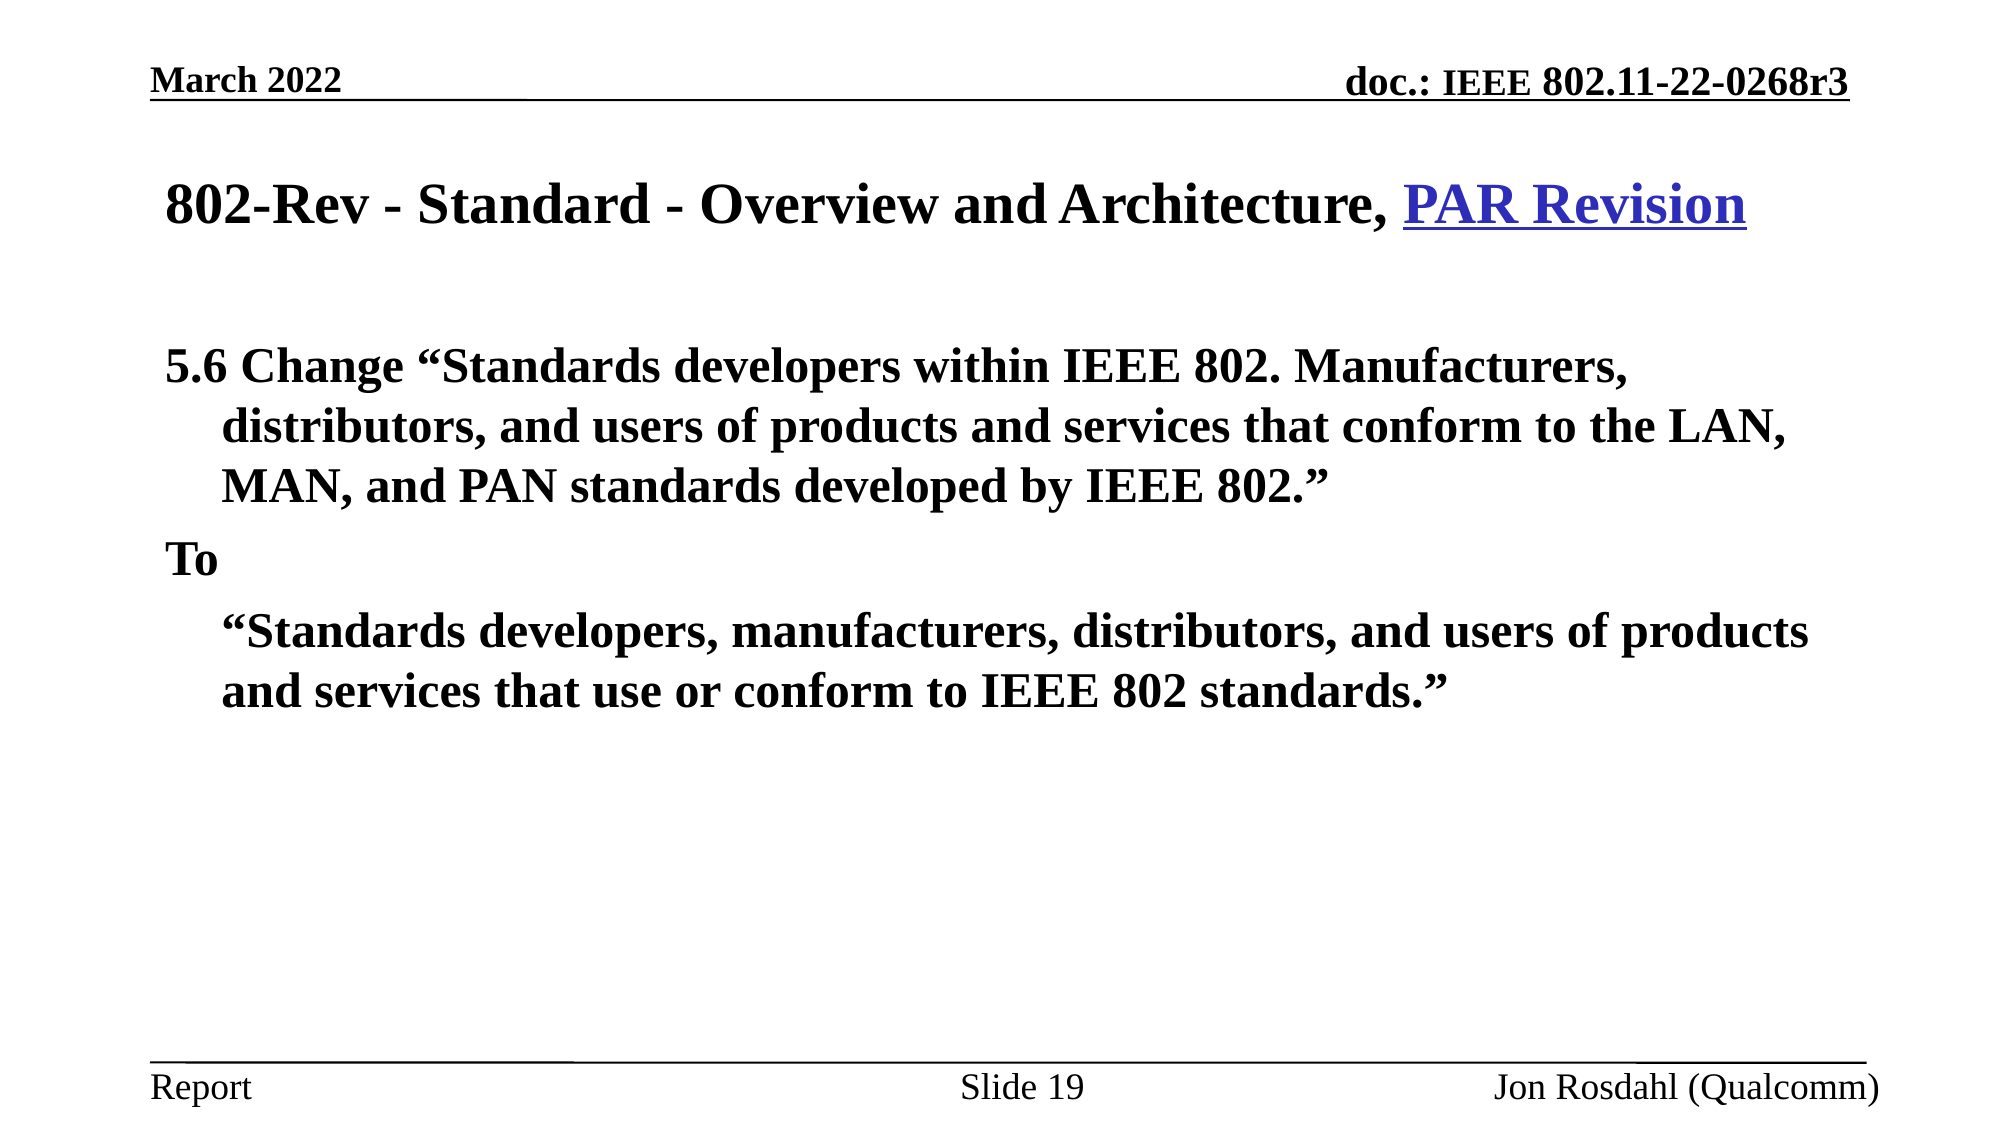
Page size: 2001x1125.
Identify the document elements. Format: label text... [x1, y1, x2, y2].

slide_number Slide 19 [950, 1061, 1095, 1125]
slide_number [149, 49, 431, 100]
list 5.6 Change “Standards developers within IEEE 802. Manufacturers, distributors, and users of products and services that conform to the LAN, MAN, and PAN standards developed by IEEE 802.” To “Standards developers, manufacturers, distributors, and users of products and services that use or conform to IEEE 802 standards.” [149, 324, 1850, 1000]
footer Jon Rosdahl (Qualcomm) [1436, 1061, 1881, 1108]
title 802-Rev - Standard - Overview and Architecture, PAR Revision [149, 112, 1850, 288]
